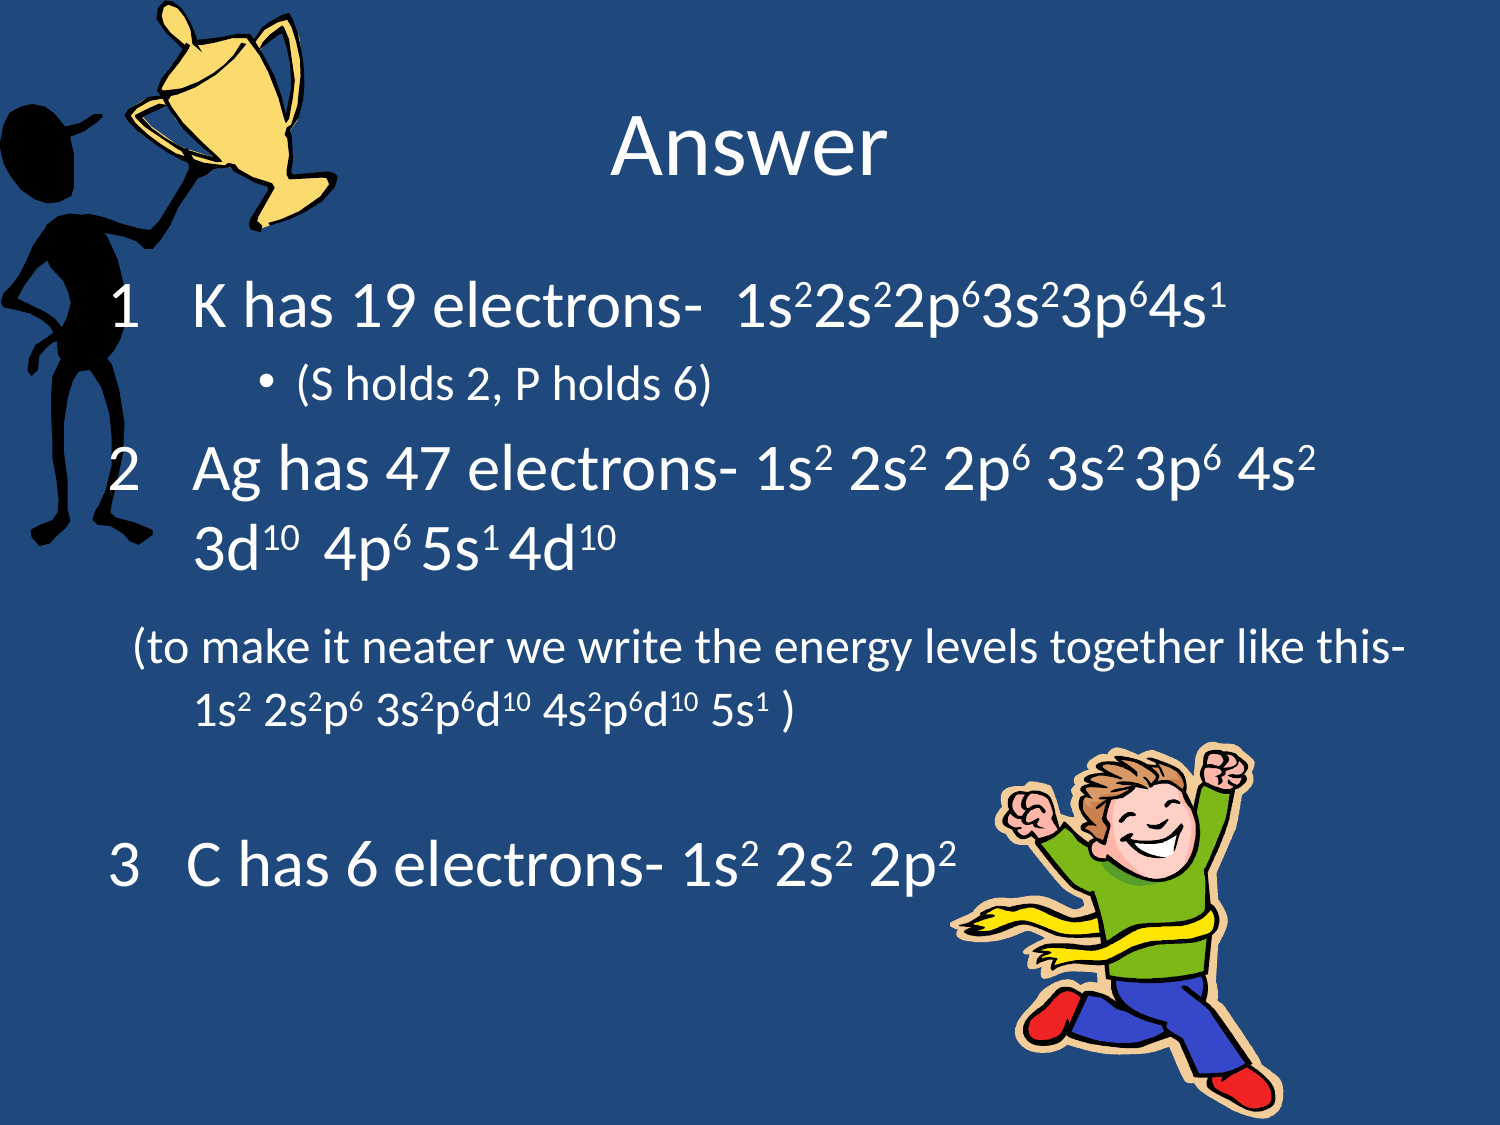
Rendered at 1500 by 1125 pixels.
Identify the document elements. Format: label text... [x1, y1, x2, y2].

picture [949, 735, 1291, 1125]
picture [0, 0, 338, 546]
list K has 19 electrons- 1s22s22p63s23p64s1 (S holds 2, P holds 6) Ag has 47 electrons- 1s2 2s2 2p6 3s2 3p6 4s2 3d10 4p6 5s1 4d10 (to make it neater we write the energy levels together like this- 1s2 2s2p6 3s2p6d10 4s2p6d10 5s1 ) 3 C has 6 electrons- 1s2 2s2 2p2 [92, 252, 1443, 996]
title Answer [341, 45, 1425, 233]
